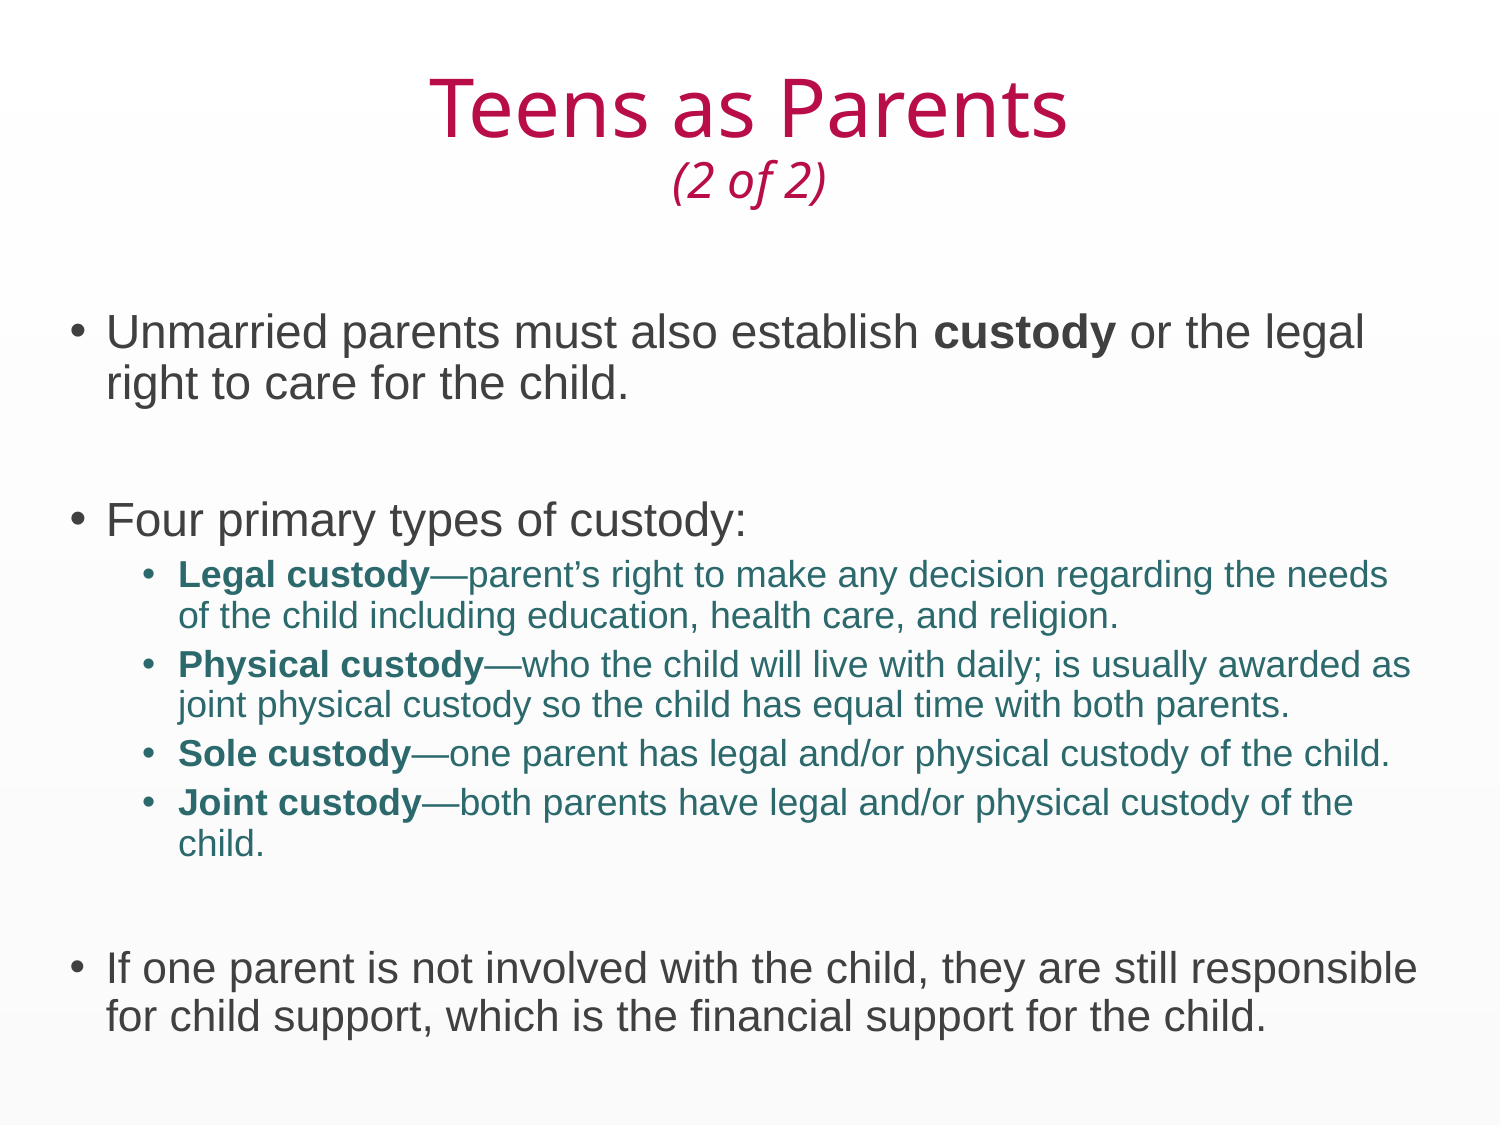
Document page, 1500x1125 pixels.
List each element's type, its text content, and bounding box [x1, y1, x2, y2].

title Teens as Parents (2 of 2) [103, 59, 1397, 278]
list Unmarried parents must also establish custody or the legal right to care for the child. Four primary types of custody: Legal custody—parent’s right to make any decision regarding the needs of the child including education, health care, and religion. Physical custody—who the child will live with daily; is usually awarded as joint physical custody so the child has equal time with both parents. Sole custody—one parent has legal and/or physical custody of the child. Joint custody—both parents have legal and/or physical custody of the child. If one parent is not involved with the child, they are still responsible for child support, which is the financial support for the child. [54, 299, 1441, 1066]
